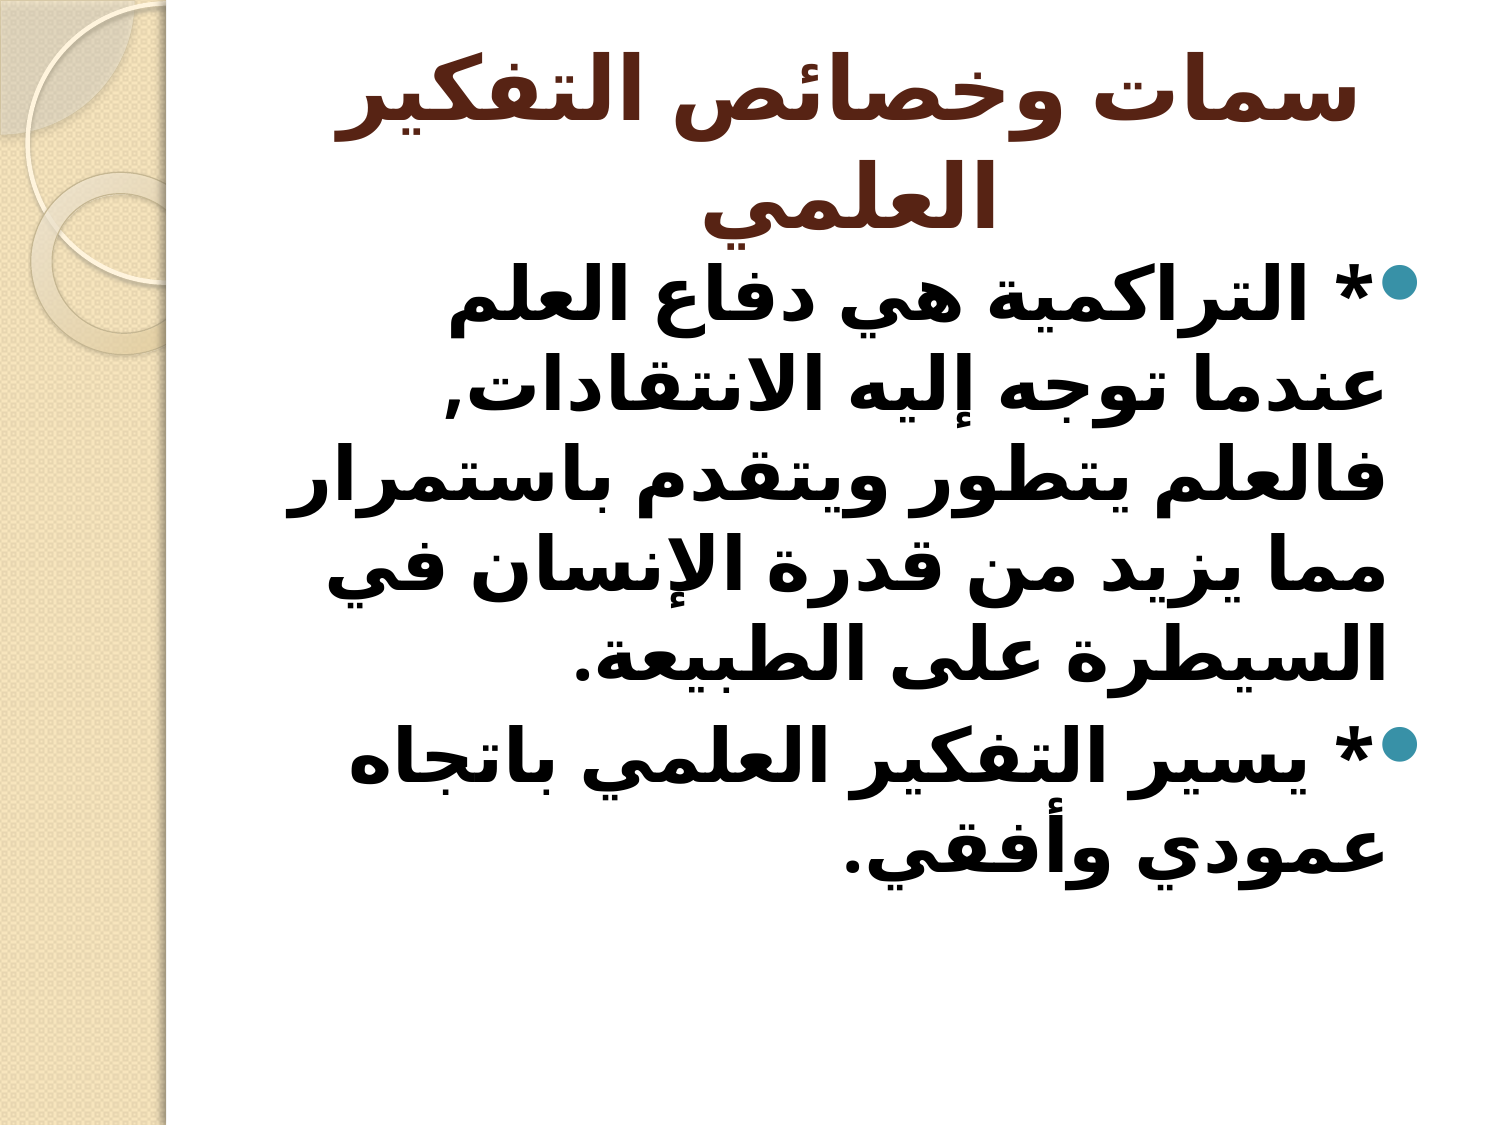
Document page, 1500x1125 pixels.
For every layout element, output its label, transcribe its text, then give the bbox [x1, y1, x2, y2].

title سمات وخصائص التفكير العلمي [235, 45, 1466, 233]
list * التراكمية هي دفاع العلم عندما توجه إليه الانتقادات, فالعلم يتطور ويتقدم باستمرار مما يزيد من قدرة الإنسان في السيطرة على الطبيعة. * يسير التفكير العلمي باتجاه عمودي وأفقي. [235, 237, 1466, 1025]
